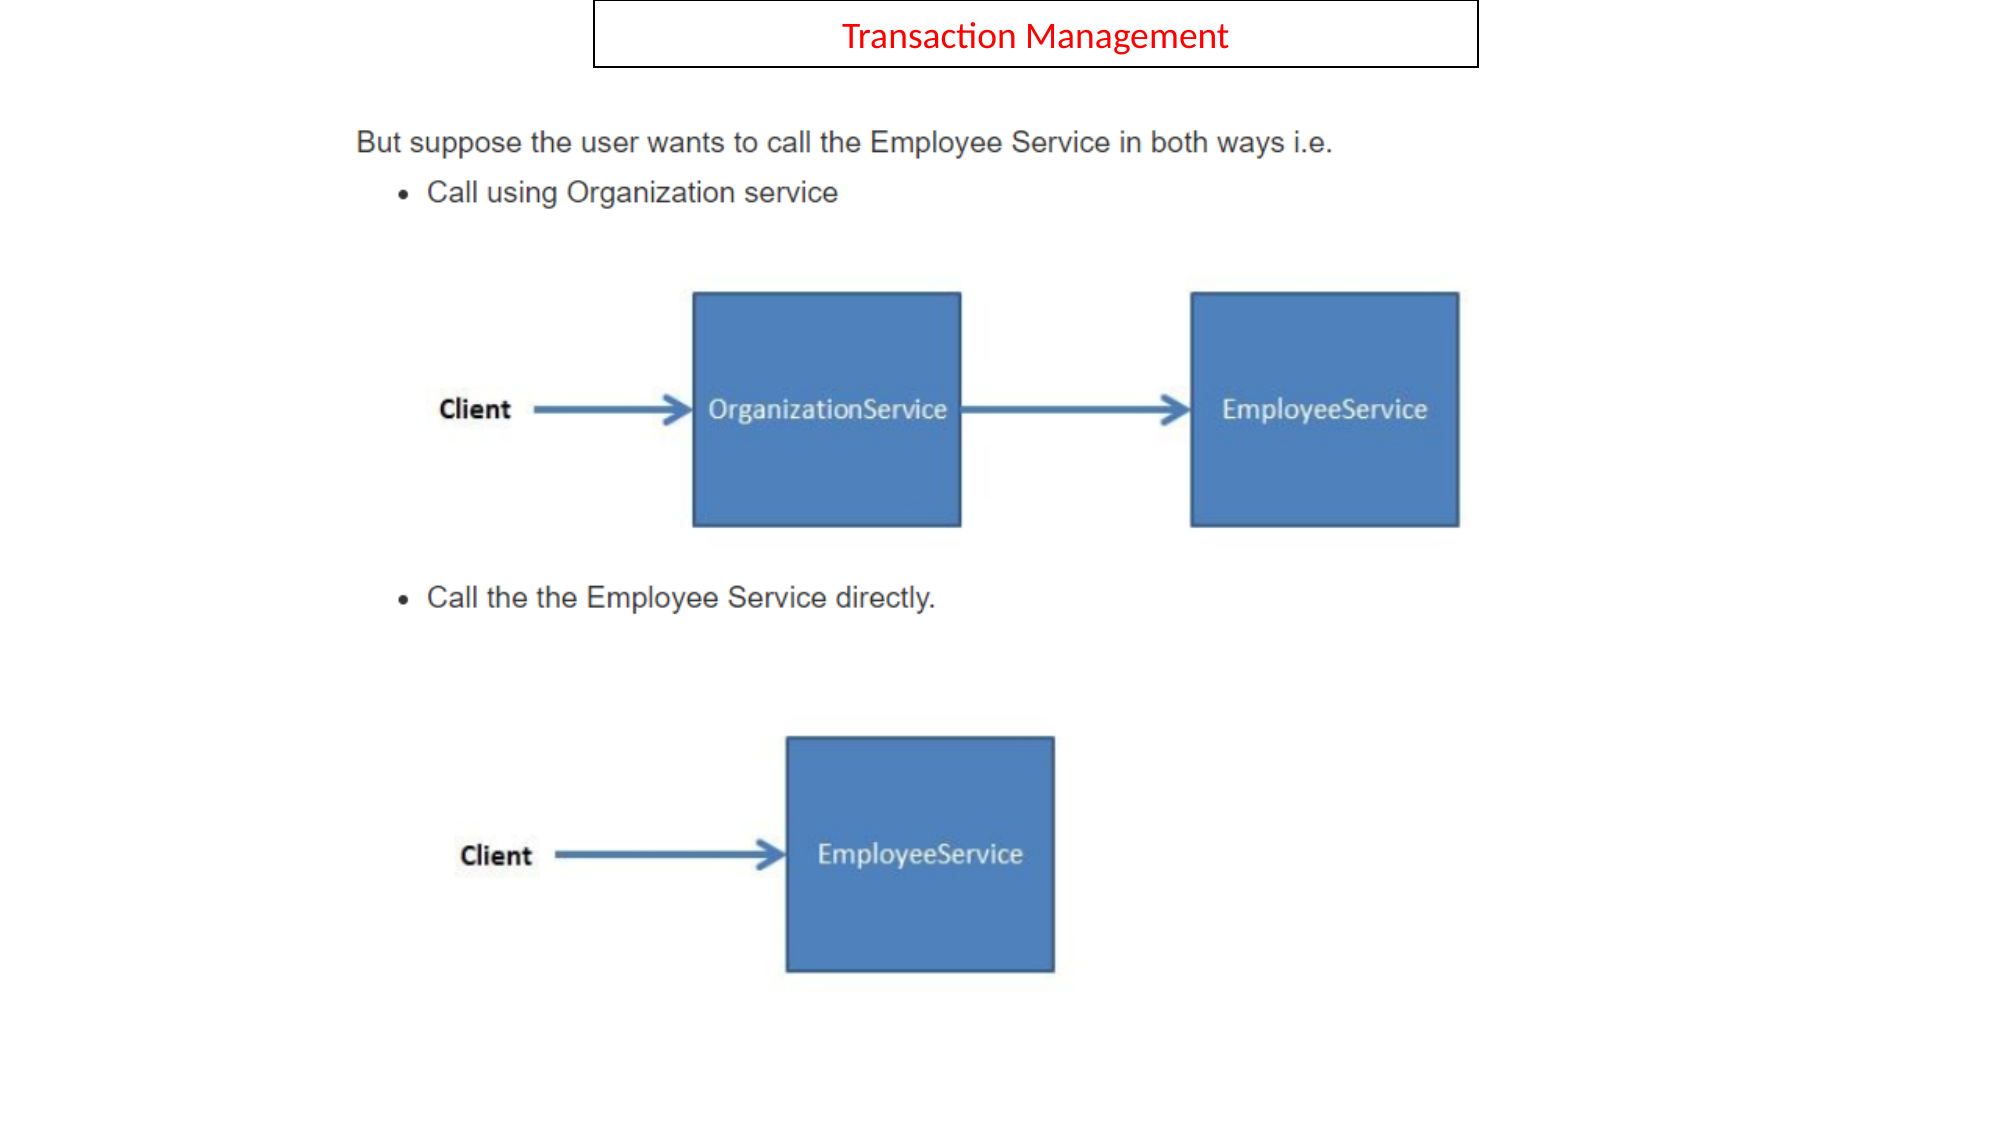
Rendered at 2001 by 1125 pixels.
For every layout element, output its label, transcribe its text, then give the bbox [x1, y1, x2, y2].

picture [280, 115, 1720, 1010]
text_box Transaction Management [593, 0, 1479, 68]
